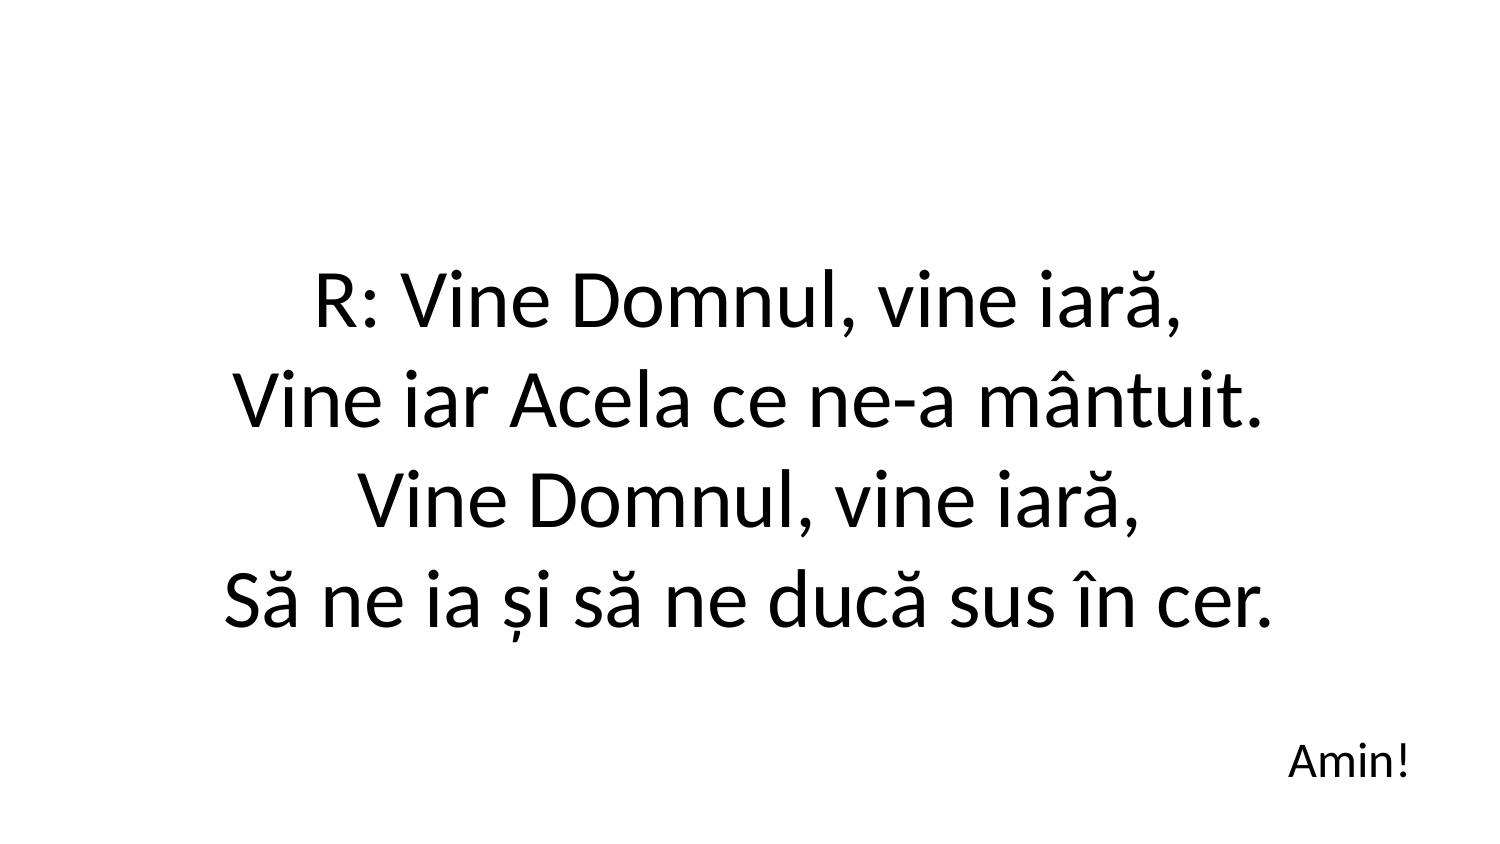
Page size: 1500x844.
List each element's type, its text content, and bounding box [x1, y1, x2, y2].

text_box Amin! [1273, 674, 1427, 795]
text_box R: Vine Domnul, vine iară, Vine iar Acela ce ne-a mântuit. Vine Domnul, vine iară, Să ne ia și să ne ducă sus în cer. [208, 192, 1292, 652]
